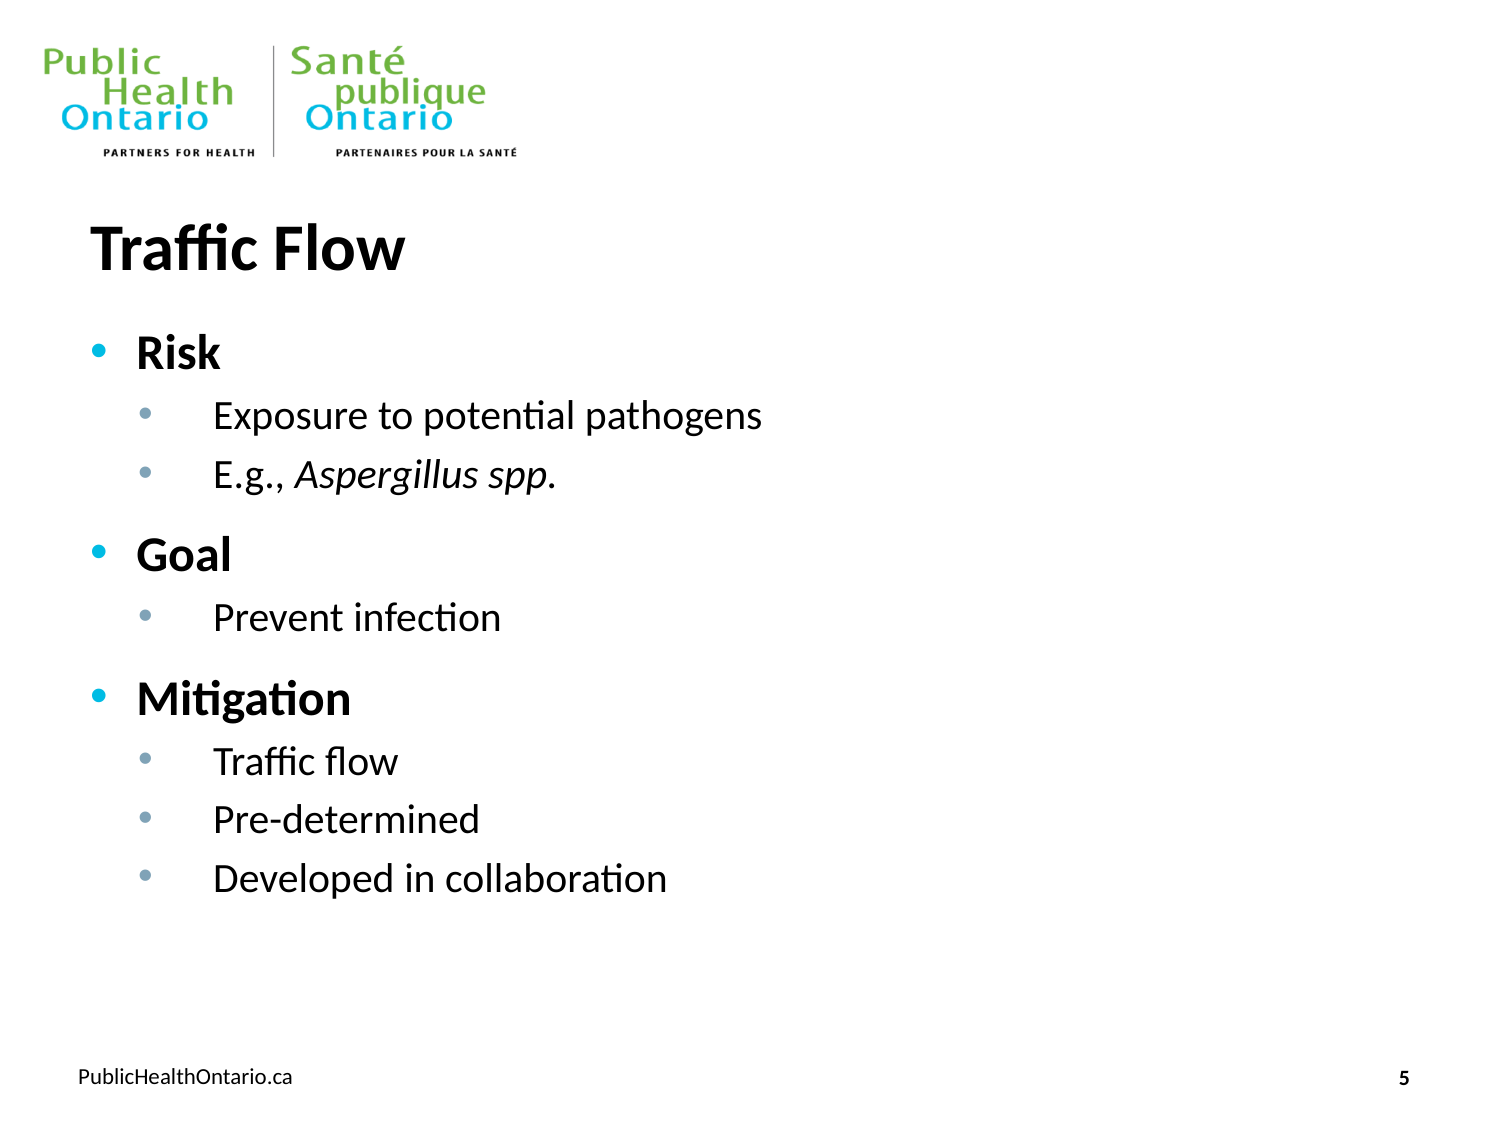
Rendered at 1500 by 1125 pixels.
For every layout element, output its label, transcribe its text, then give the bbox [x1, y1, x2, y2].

slide_number 5 [1287, 1057, 1425, 1096]
picture [37, 37, 525, 165]
title Traffic Flow [75, 187, 1425, 300]
list Risk Exposure to potential pathogens E.g., Aspergillus spp. Goal Prevent infection Mitigation Traffic flow Pre-determined Developed in collaboration [75, 312, 1425, 1038]
